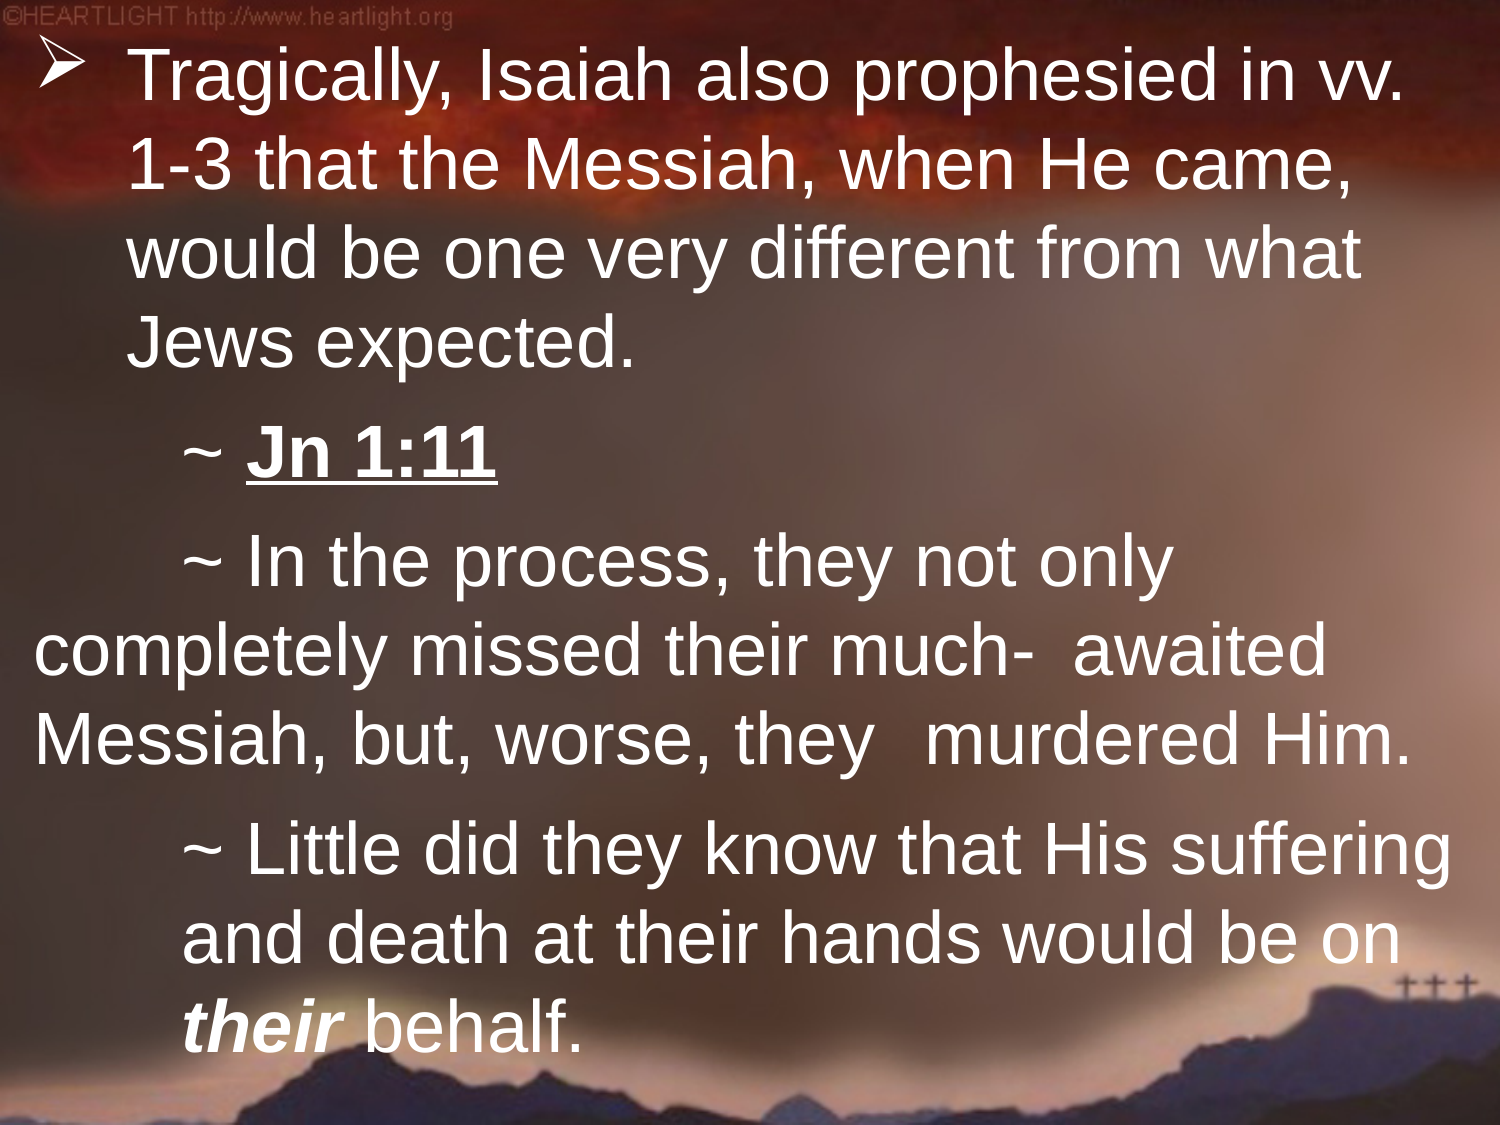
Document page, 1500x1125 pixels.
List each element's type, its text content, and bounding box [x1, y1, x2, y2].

picture [0, 0, 1500, 1125]
subtitle Tragically, Isaiah also prophesied in vv. 1-3 that the Messiah, when He came, would be one very different from what Jews expected. ~ Jn 1:11 ~ In the process, they not only completely missed their much- awaited Messiah, but, worse, they murdered Him. ~ Little did they know that His suffering and death at their hands would be on their behalf. [18, 18, 1477, 1104]
